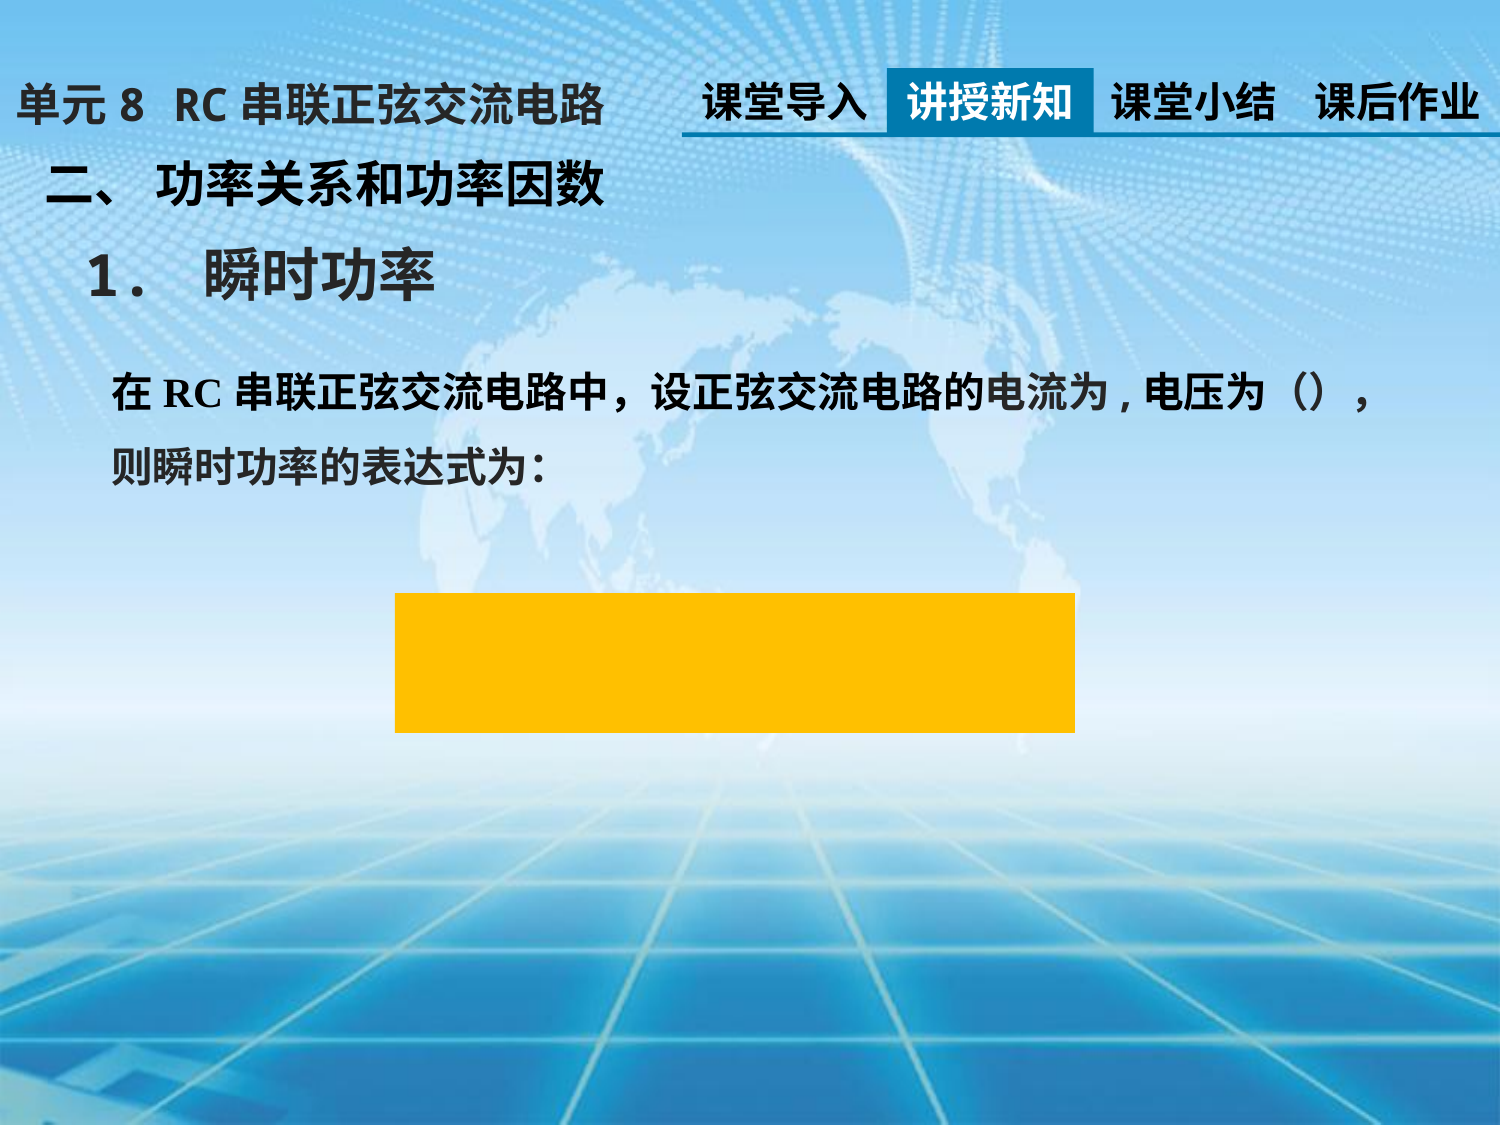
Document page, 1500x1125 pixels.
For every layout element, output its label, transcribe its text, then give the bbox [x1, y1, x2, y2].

picture [0, 0, 1500, 1125]
text_box 1. 瞬时功率 [69, 230, 1206, 291]
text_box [1, 67, 1500, 139]
text_box 二、 功率关系和功率因数 [1, 151, 649, 214]
